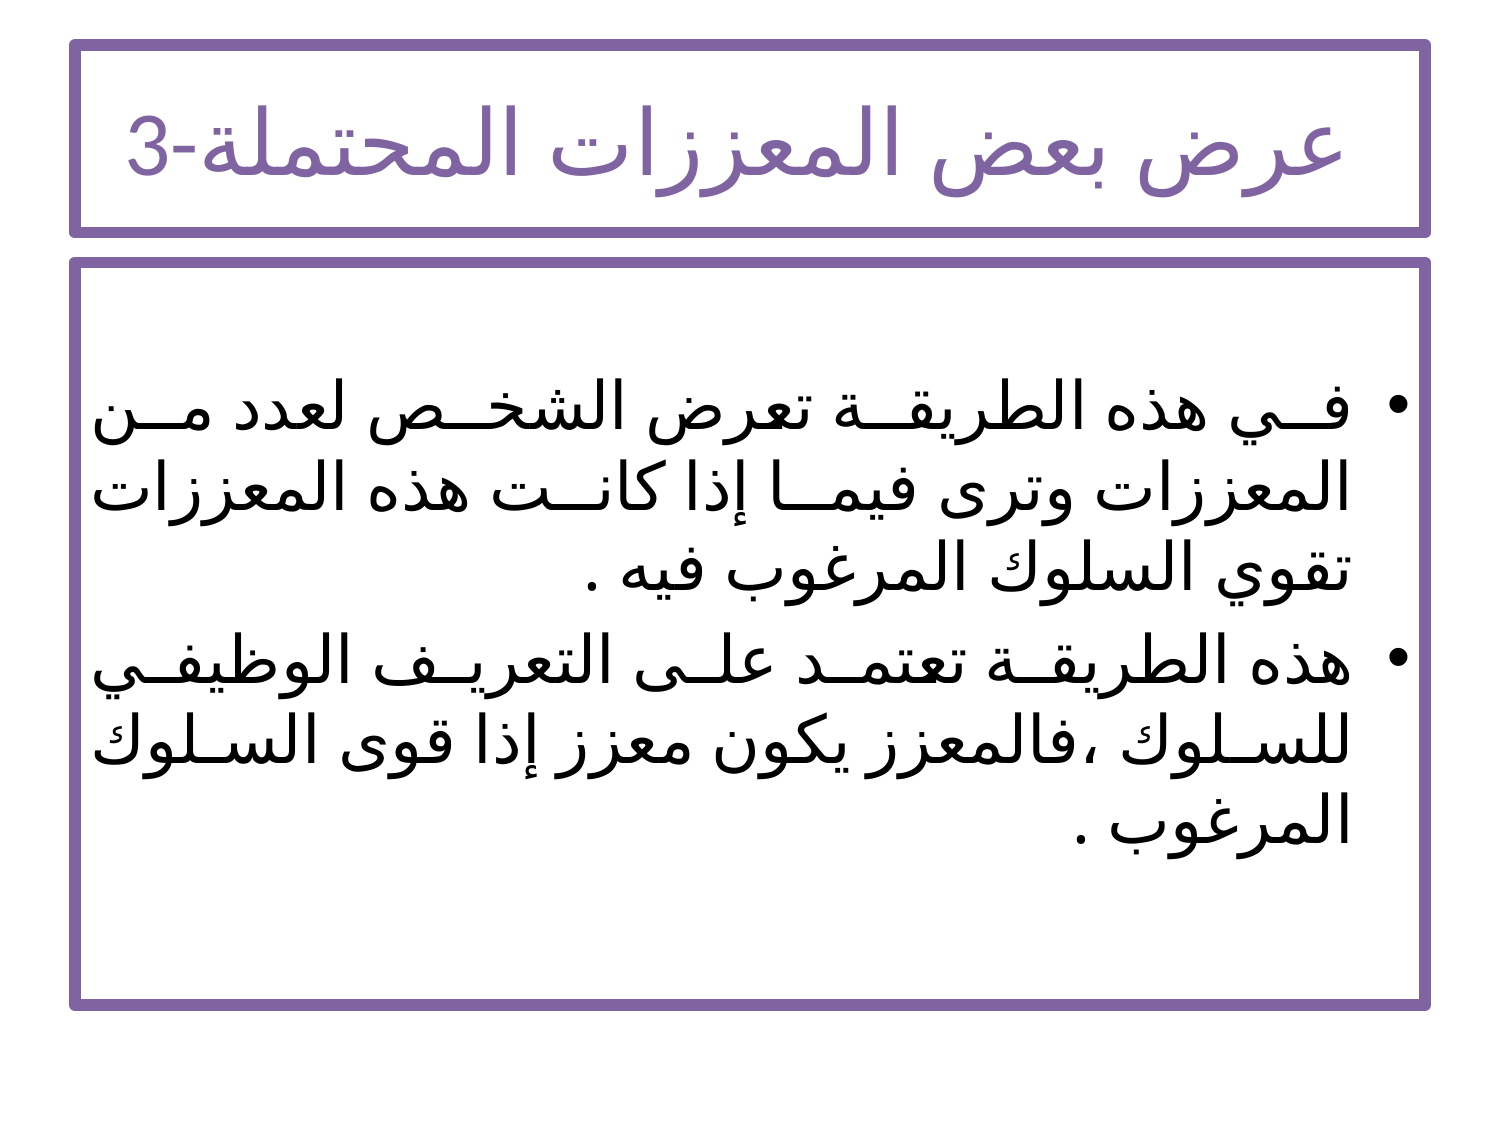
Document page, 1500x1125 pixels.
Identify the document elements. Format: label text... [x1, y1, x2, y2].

title 3-عرض بعض المعززات المحتملة [75, 45, 1425, 233]
list في هذه الطريقة تعرض الشخص لعدد من المعززات وترى فيما إذا كانت هذه المعززات تقوي السلوك المرغوب فيه . هذه الطريقة تعتمد على التعريف الوظيفي للسلوك ،فالمعزز يكون معزز إذا قوى السلوك المرغوب . [75, 262, 1425, 1005]
